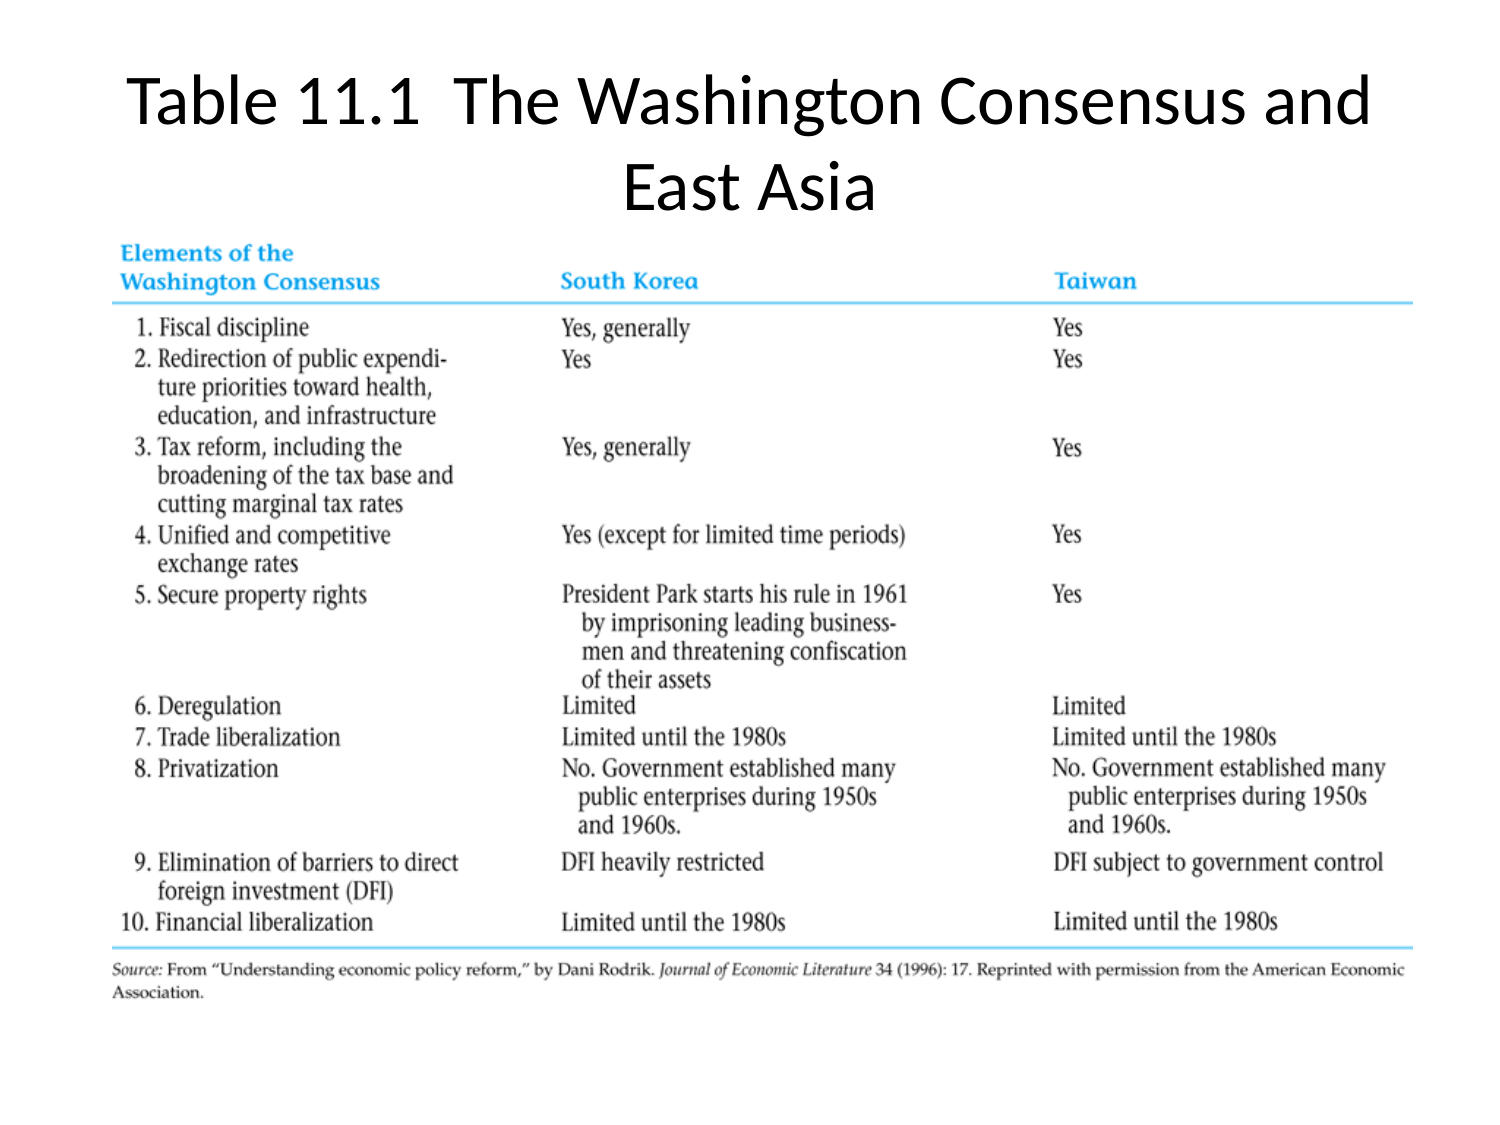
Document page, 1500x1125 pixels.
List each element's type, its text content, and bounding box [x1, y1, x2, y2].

title Table 11.1 The Washington Consensus and East Asia [75, 45, 1425, 233]
picture [112, 237, 1413, 1013]
